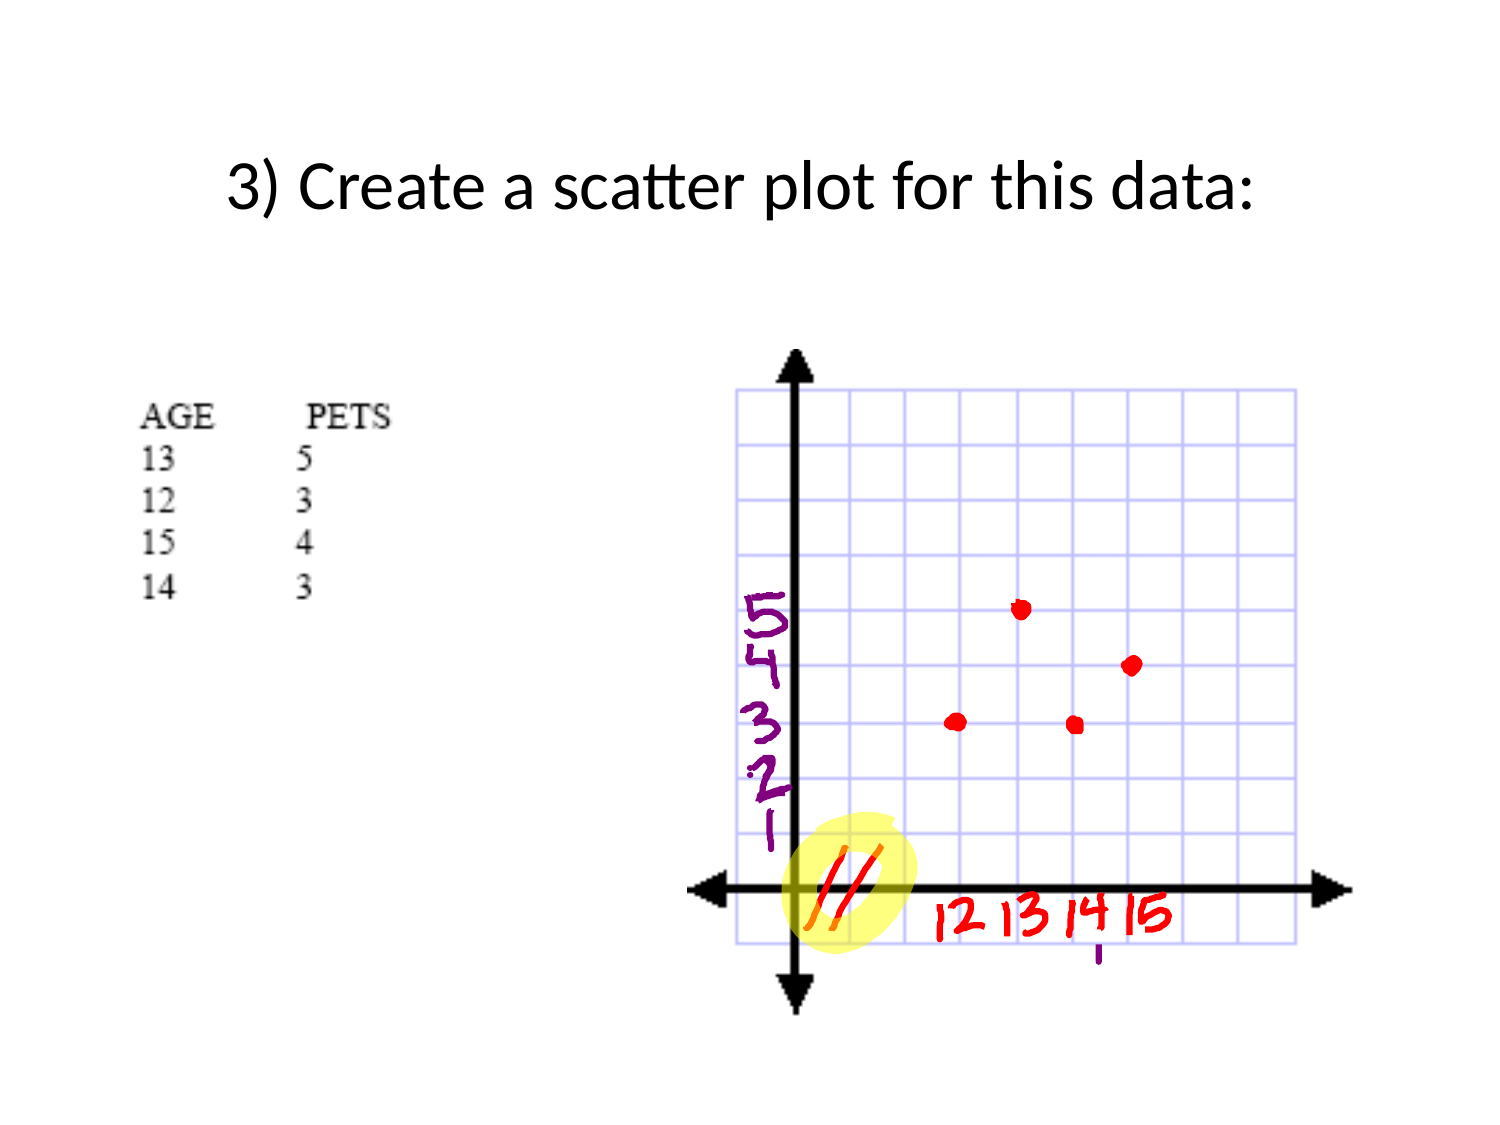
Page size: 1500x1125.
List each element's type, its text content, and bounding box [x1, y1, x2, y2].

title 3) Create a scatter plot for this data: [75, 45, 1425, 233]
picture [97, 349, 1403, 1036]
